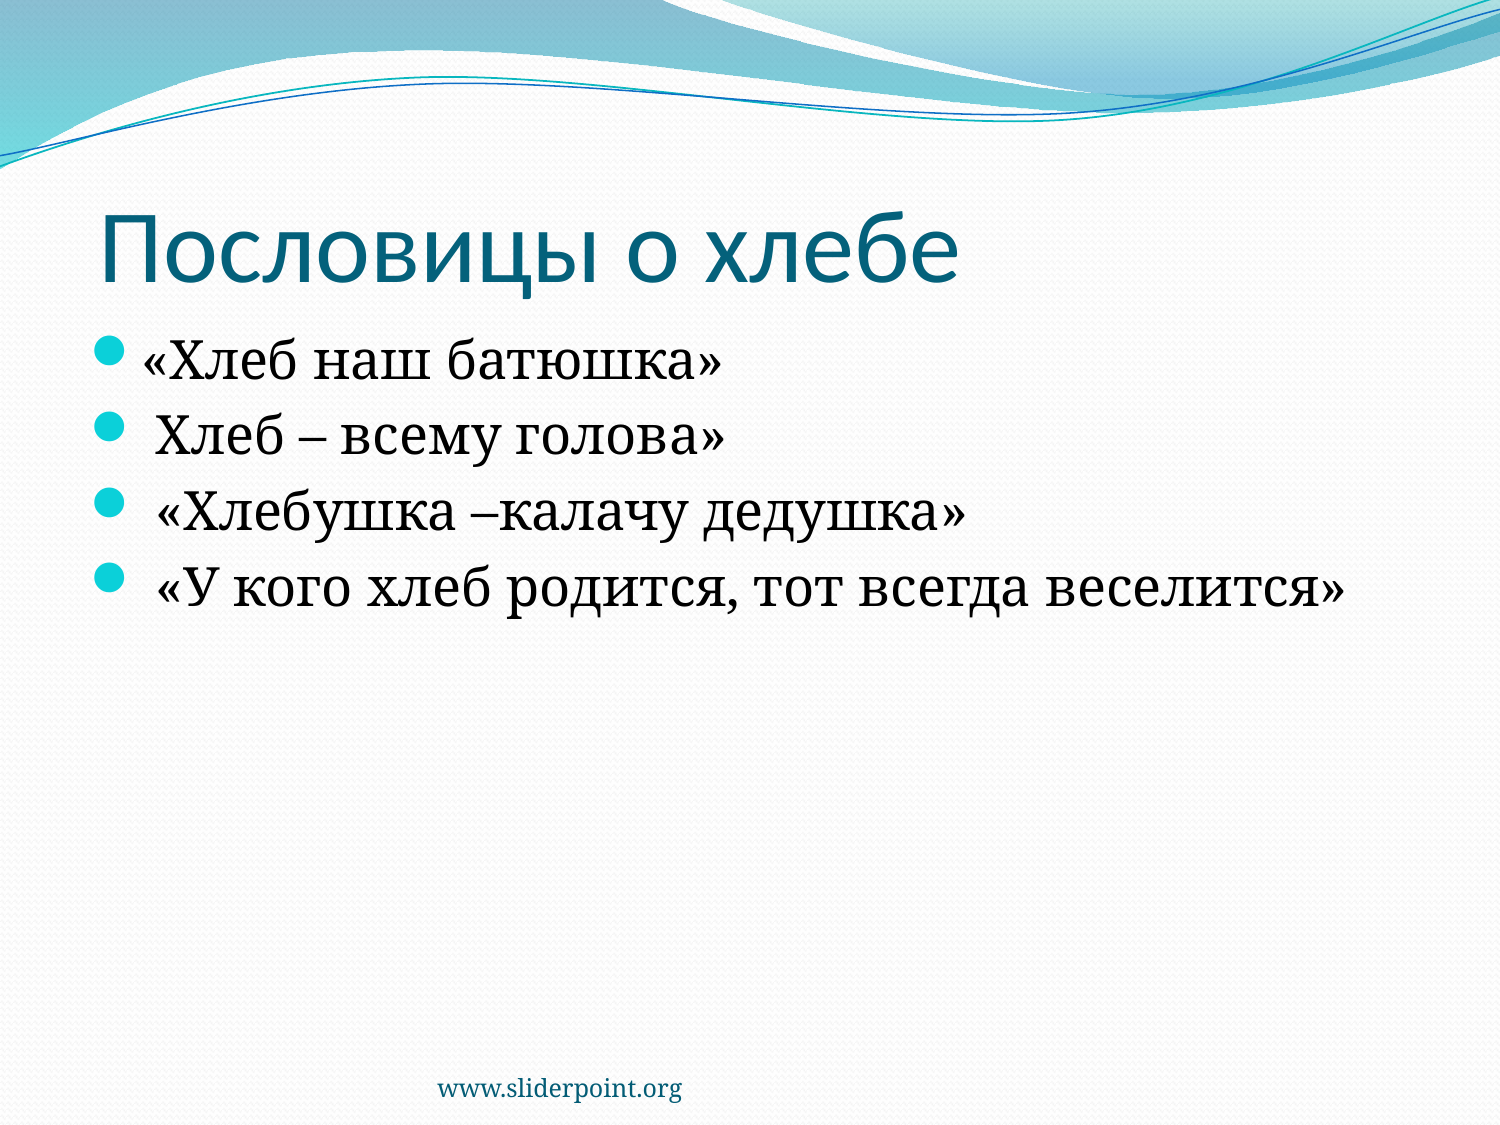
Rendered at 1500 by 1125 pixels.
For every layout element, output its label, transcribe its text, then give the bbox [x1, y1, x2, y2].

title Пословицы о хлебе [74, 115, 1426, 304]
footer www.sliderpoint.org [437, 1042, 988, 1103]
list «Хлеб наш батюшка» Хлеб – всему голова» «Хлебушка –калачу дедушка» «У кого хлеб родится, тот всегда веселится» [74, 317, 1426, 1038]
